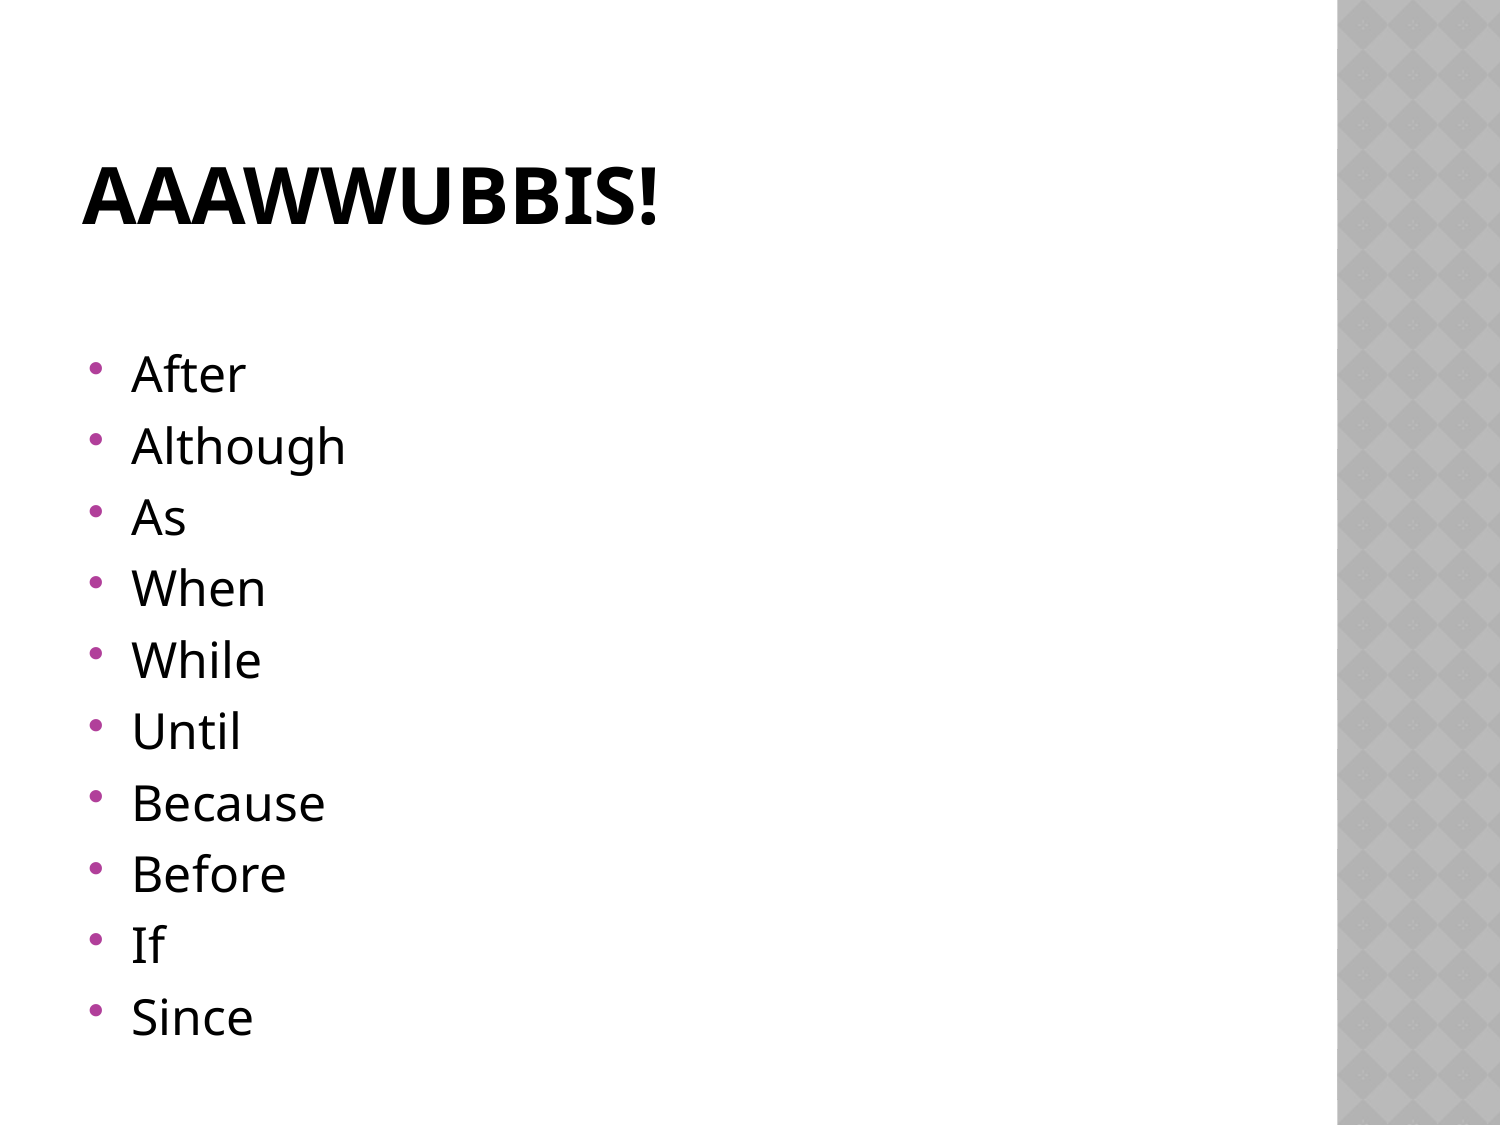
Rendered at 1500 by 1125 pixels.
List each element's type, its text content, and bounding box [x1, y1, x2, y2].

title AAAWWUBBIS! [75, 52, 1263, 240]
list After Although As When While Until Because Before If Since [75, 264, 1263, 1059]
